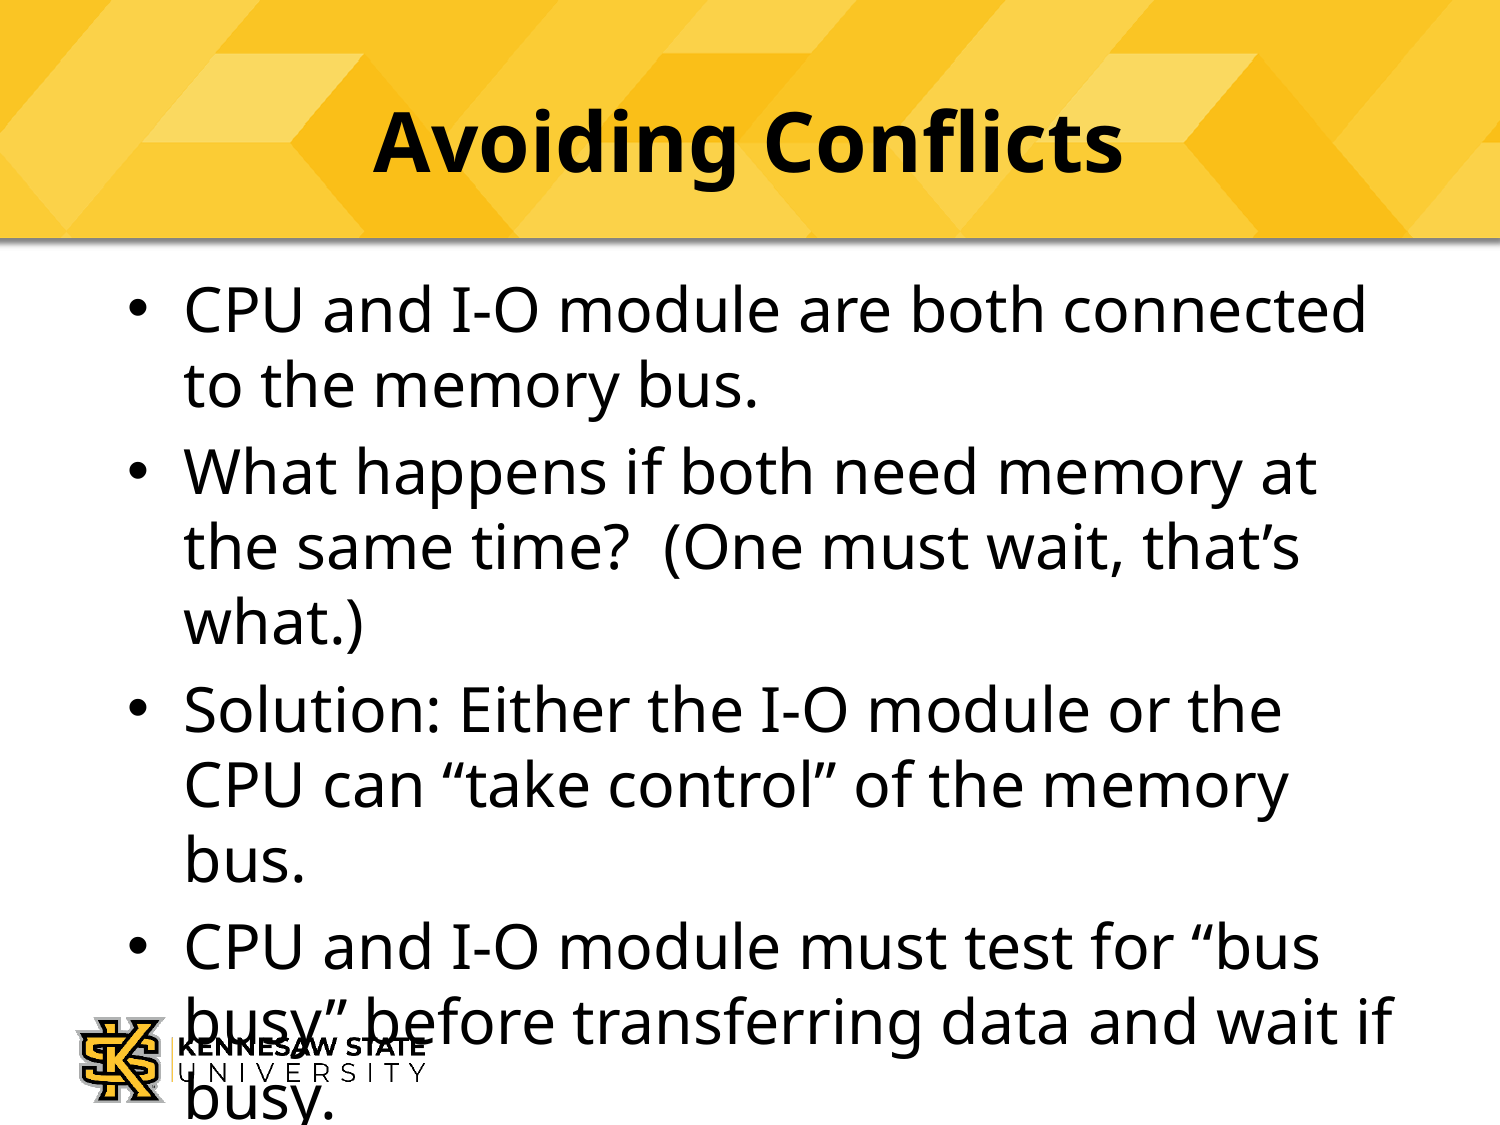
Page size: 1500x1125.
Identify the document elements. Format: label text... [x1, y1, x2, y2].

list CPU and I-O module are both connected to the memory bus. What happens if both need memory at the same time? (One must wait, that’s what.) Solution: Either the I-O module or the CPU can “take control” of the memory bus. CPU and I-O module must test for “bus busy” before transferring data and wait if busy. [112, 262, 1438, 1058]
picture [0, 0, 1500, 251]
title Avoiding Conflicts [75, 45, 1425, 233]
picture [75, 1017, 425, 1103]
